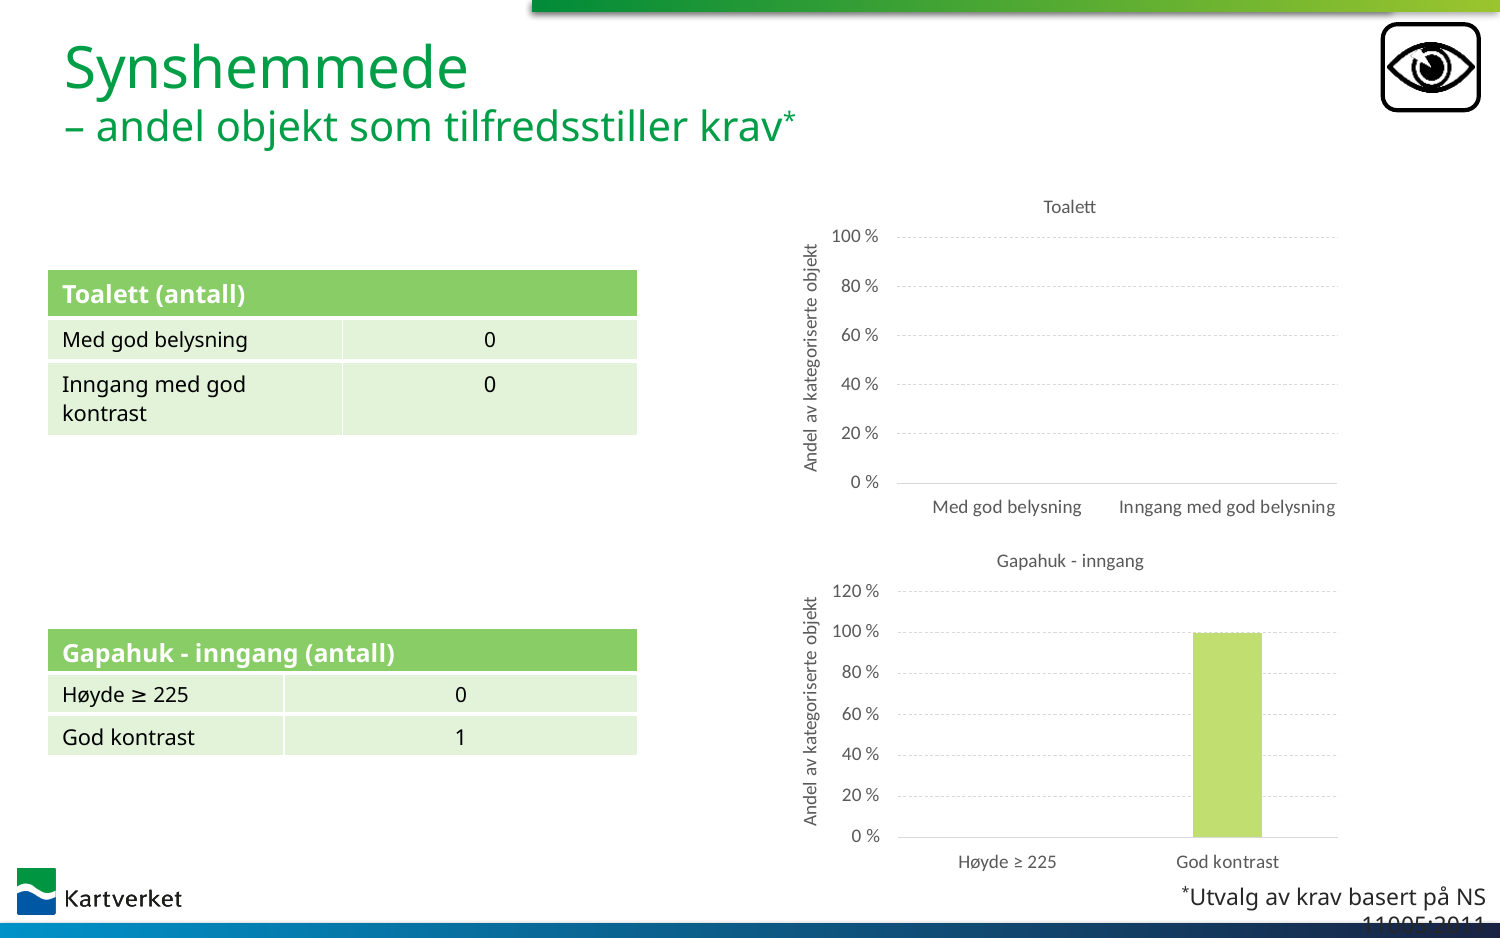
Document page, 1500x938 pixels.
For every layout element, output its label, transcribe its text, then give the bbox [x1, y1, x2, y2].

table_cell 0 [285, 675, 637, 712]
text_box *Utvalg av krav basert på NS 11005:2011 [1068, 873, 1500, 938]
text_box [1382, 24, 1480, 111]
text_box Synshemmede – andel objekt som tilfredsstiller krav* [49, 24, 1431, 158]
table_cell Med god belysning [48, 320, 342, 359]
picture [791, 187, 1348, 526]
table_header Toalett (antall) [48, 270, 637, 316]
table_cell Inngang med god kontrast [48, 363, 342, 435]
table_cell 1 [285, 716, 637, 755]
table_cell Høyde ≥ 225 [48, 675, 283, 712]
table_cell God kontrast [48, 716, 283, 755]
table_cell 0 [343, 320, 637, 359]
table_cell 0 [343, 363, 637, 435]
table_header Gapahuk - inngang (antall) [48, 629, 637, 671]
picture [791, 541, 1349, 880]
